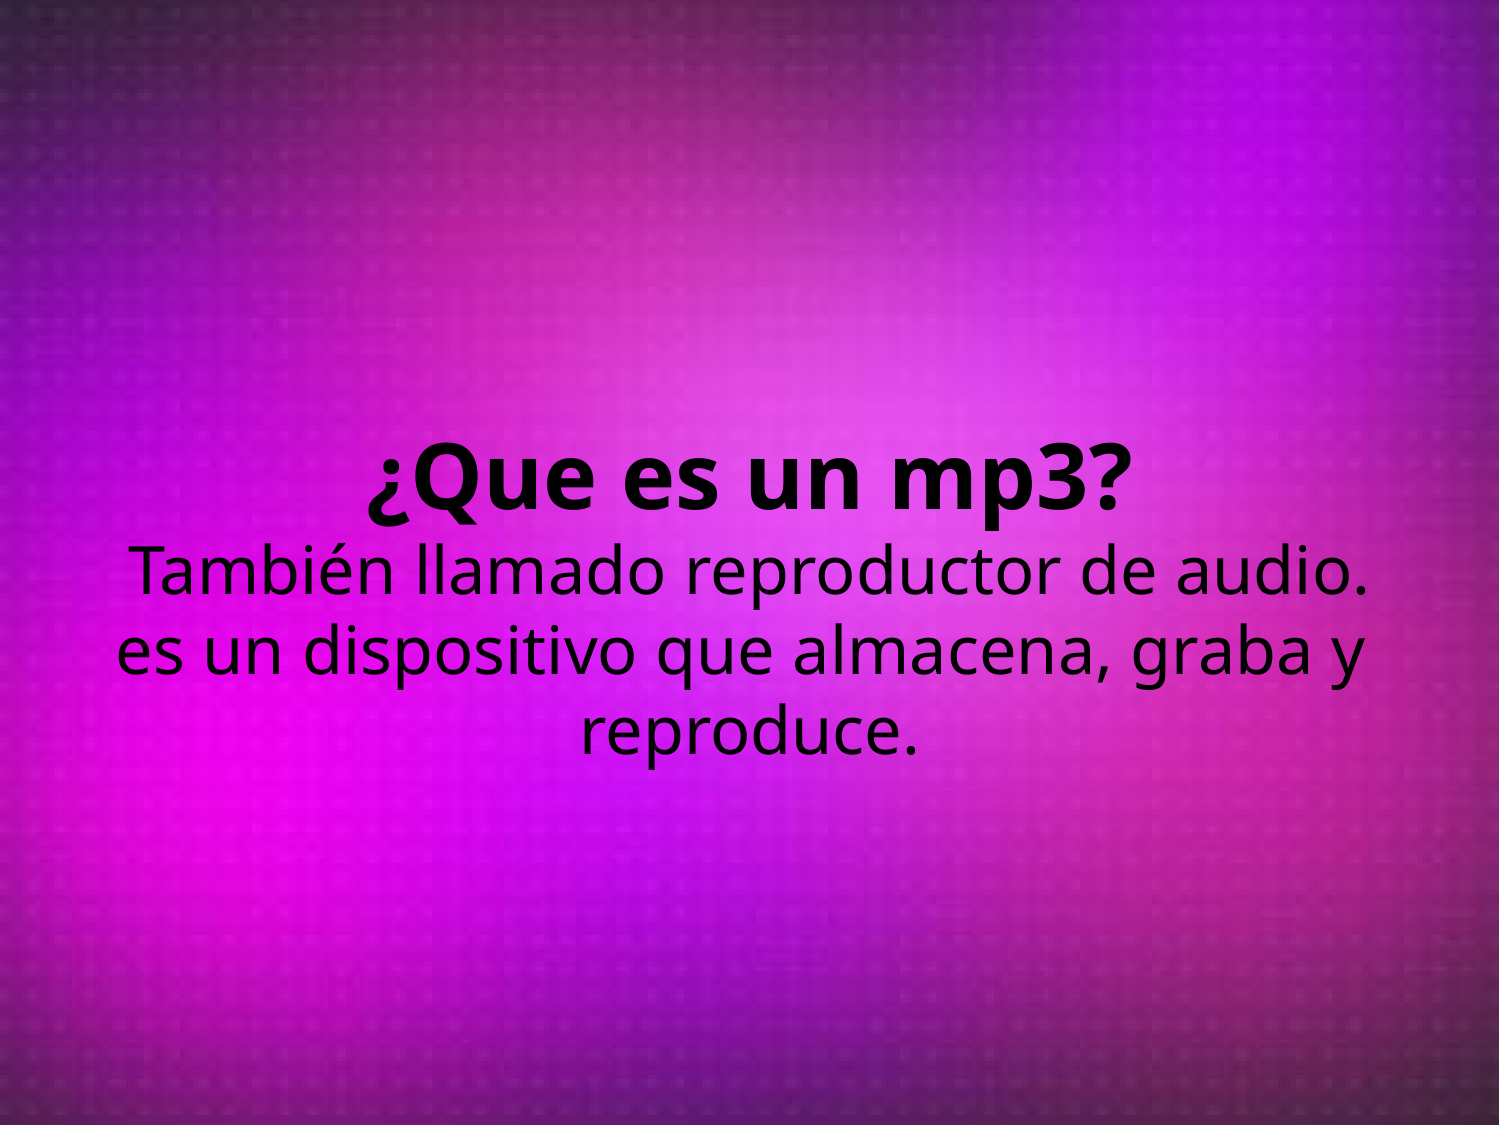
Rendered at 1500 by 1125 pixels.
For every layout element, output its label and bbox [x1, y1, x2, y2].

list [0, 0, 1499, 1125]
